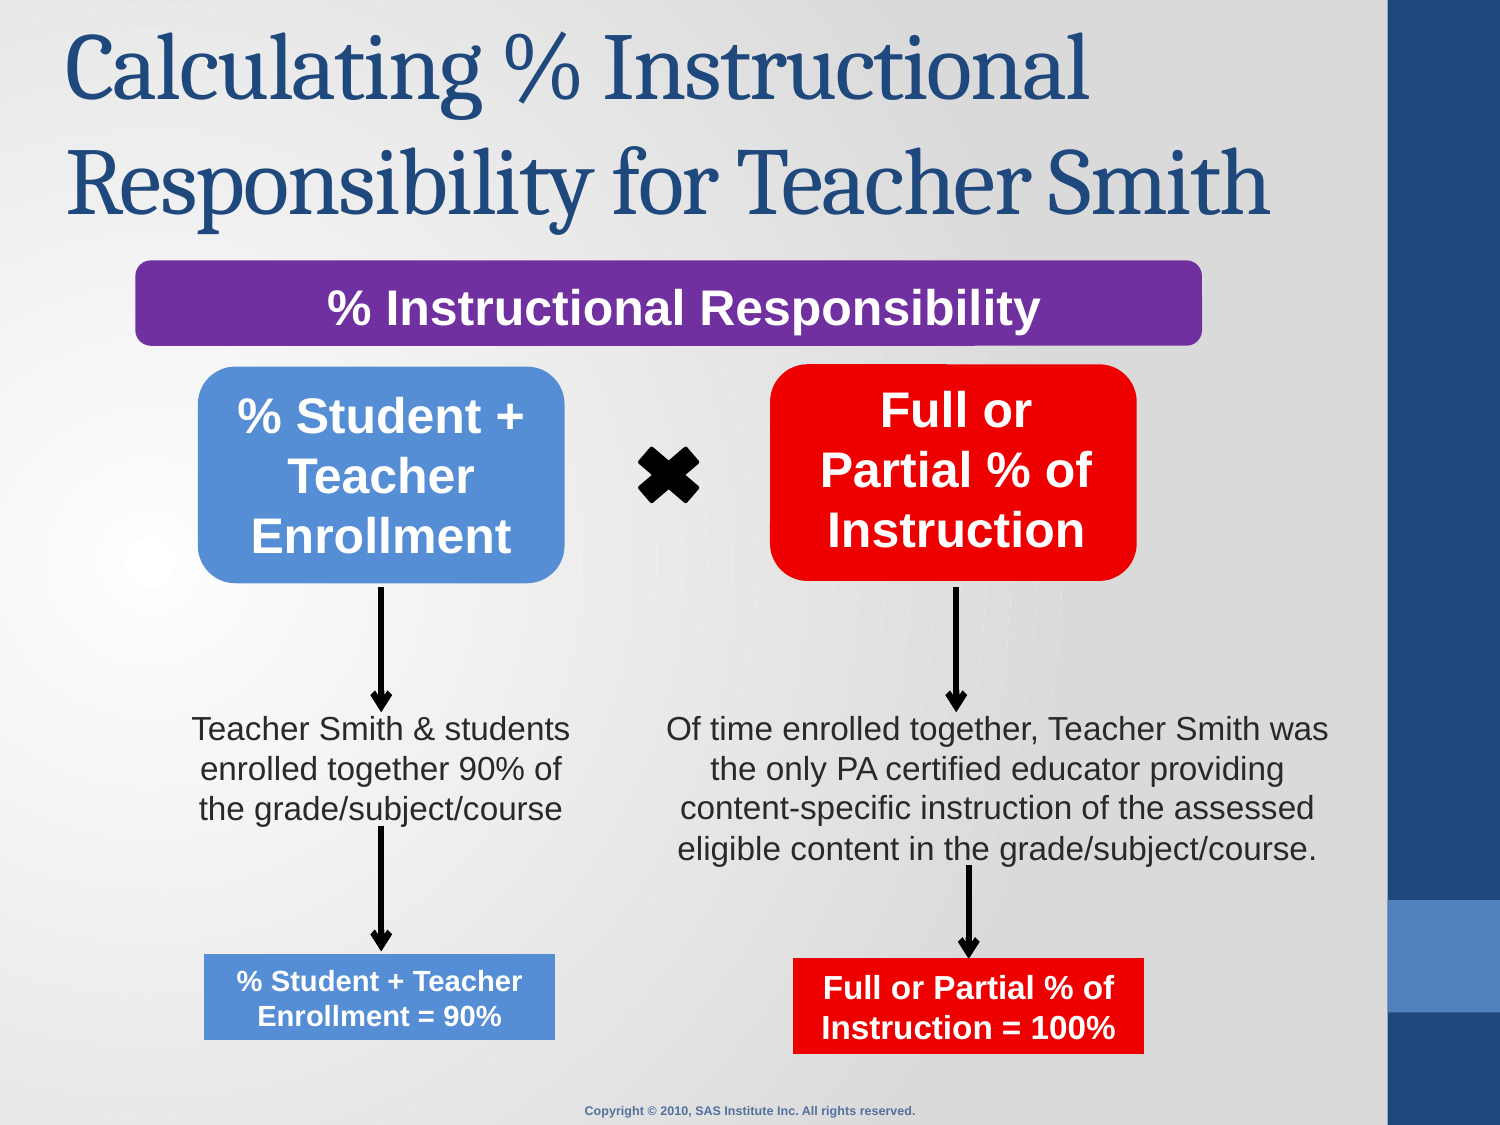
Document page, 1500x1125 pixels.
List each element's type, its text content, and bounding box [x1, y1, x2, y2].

text_box [135, 260, 1203, 346]
text_box % Student + Teacher Enrollment [218, 376, 544, 572]
title Calculating % Instructional Responsibility for Teacher Smith [50, 50, 1394, 188]
text_box [638, 446, 700, 504]
text_box [197, 366, 565, 584]
text_box Full or Partial % of Instruction = 100% [793, 958, 1144, 1054]
text_box Full or Partial % of Instruction [793, 370, 1119, 565]
text_box Teacher Smith & students enrolled together 90% of the grade/subject/course [162, 699, 600, 835]
text_box [769, 364, 1137, 581]
text_box Of time enrolled together, Teacher Smith was the only PA certified educator providing content-specific instruction of the assessed eligible content in the grade/subject/course. [645, 699, 1350, 874]
text_box % Instructional Responsibility [271, 268, 1097, 343]
text_box % Student + Teacher Enrollment = 90% [204, 954, 555, 1040]
